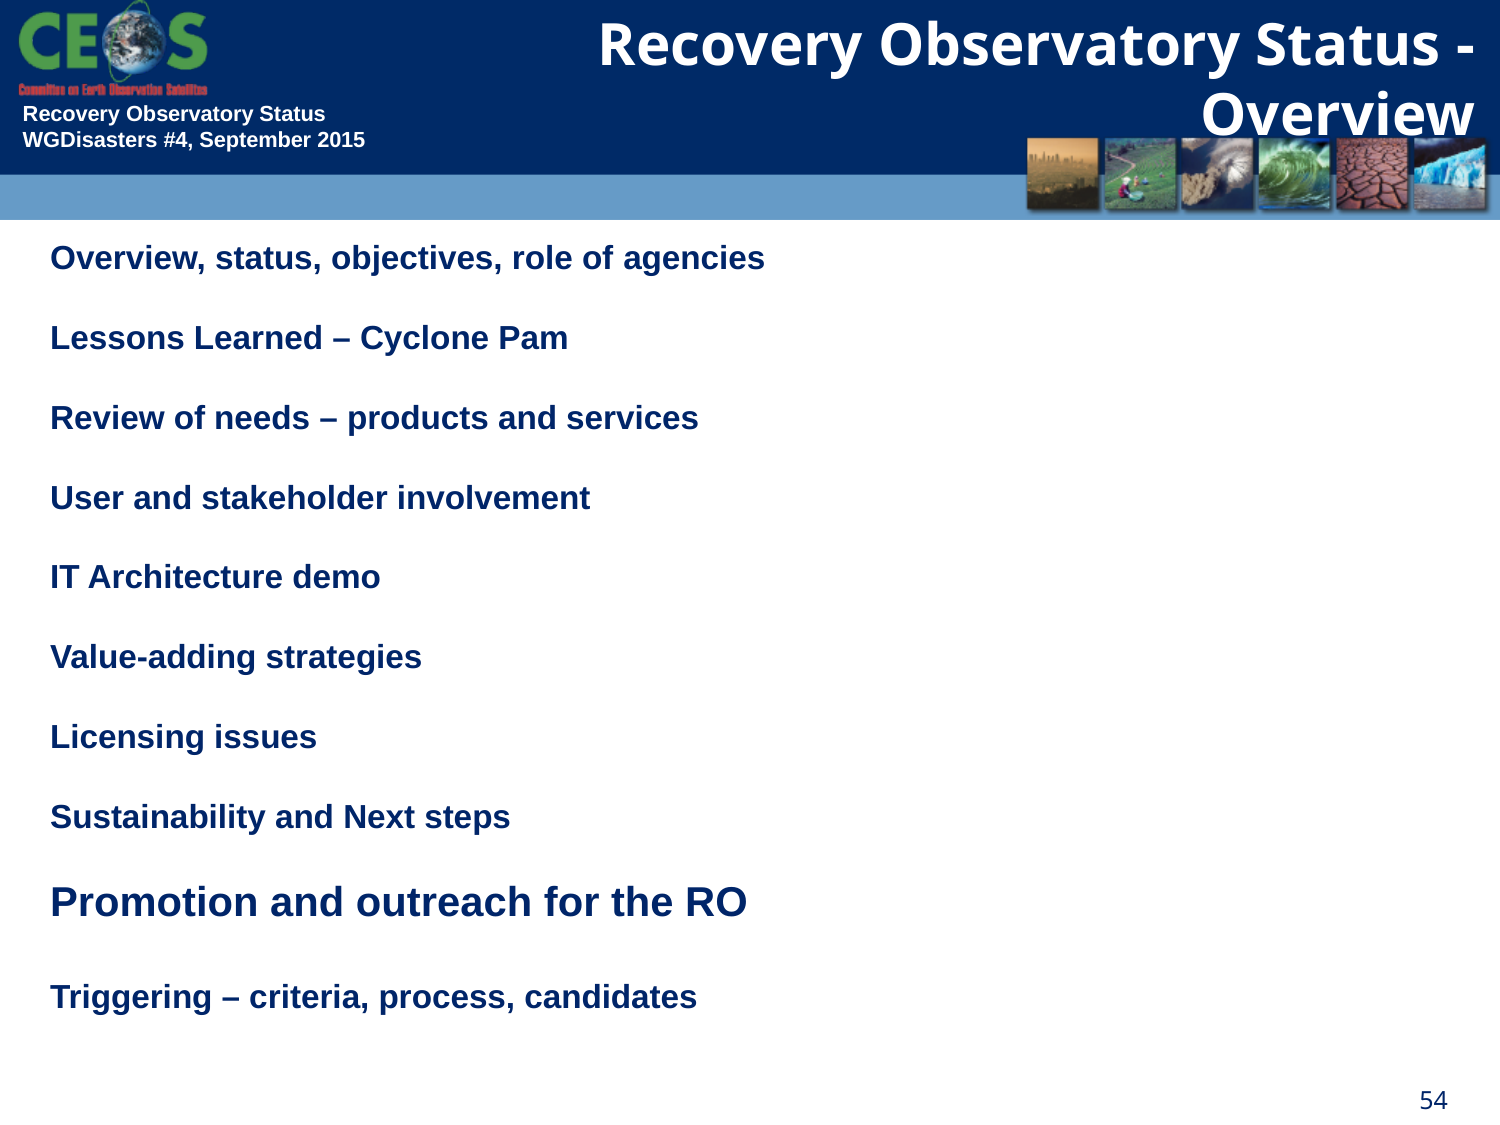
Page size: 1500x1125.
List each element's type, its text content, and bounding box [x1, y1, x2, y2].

text_box Recovery Observatory Status - Overview [336, 16, 1491, 138]
picture [0, 0, 1500, 220]
slide_number 54 [1194, 1077, 1463, 1112]
text_box Overview, status, objectives, role of agencies Lessons Learned – Cyclone Pam Review of needs – products and services User and stakeholder involvement IT Architecture demo Value-adding strategies Licensing issues Sustainability and Next steps Promotion and outreach for the RO Triggering – criteria, process, candidates [35, 228, 1448, 1063]
